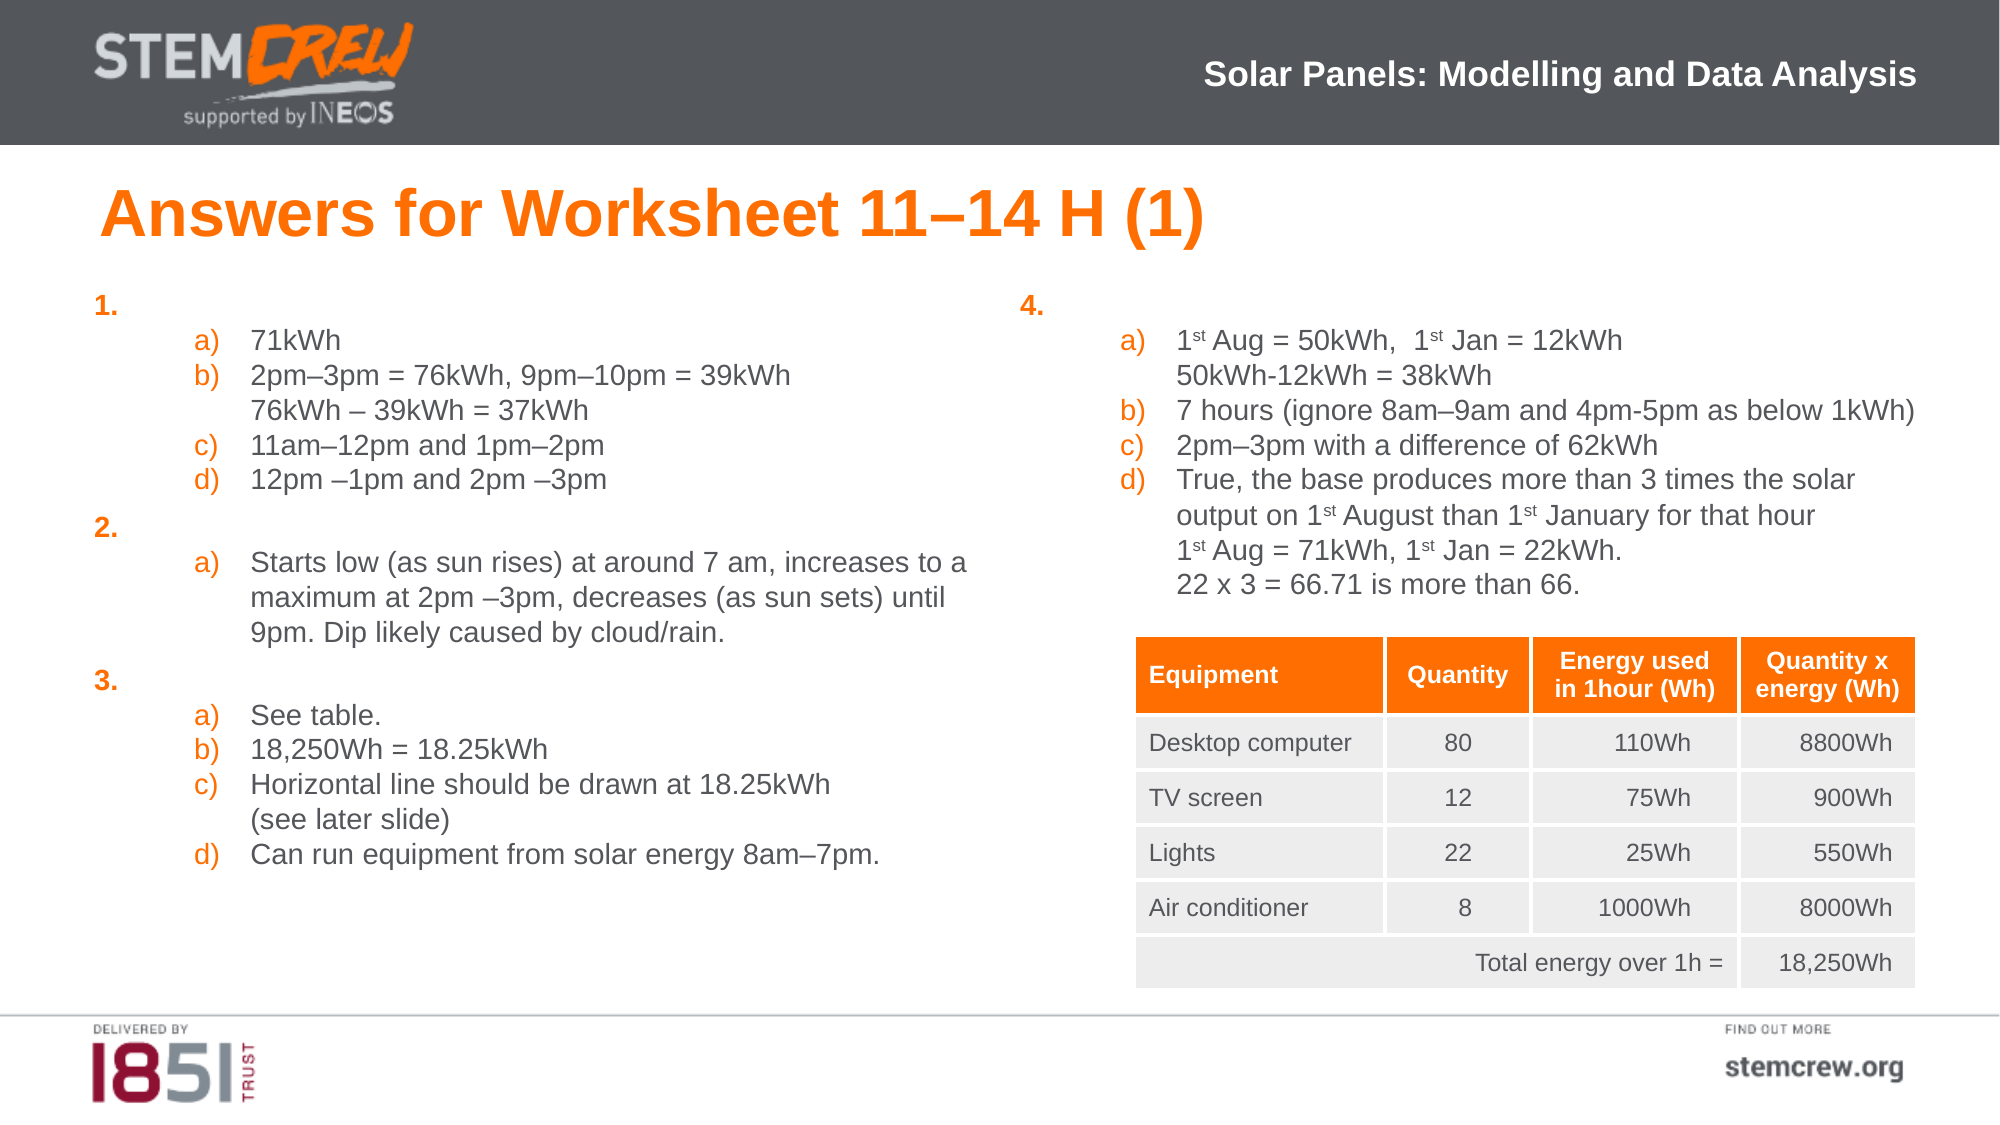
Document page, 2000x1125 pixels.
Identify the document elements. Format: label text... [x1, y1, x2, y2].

text_box 71kWh 2pm–3pm = 76kWh, 9pm–10pm = 39kWh 76kWh – 39kWh = 37kWh 11am–12pm and 1pm–2pm 12pm –1pm and 2pm –3pm Starts low (as sun rises) at around 7 am, increases to a maximum at 2pm –3pm, decreases (as sun sets) until 9pm. Dip likely caused by cloud/rain. See table. 18,250Wh = 18.25kWh Horizontal line should be drawn at 18.25kWh (see later slide) Can run equipment from solar energy 8am–7pm. 1st Aug = 50kWh, 1st Jan = 12kWh 50kWh-12kWh = 38kWh 7 hours (ignore 8am–9am and 4pm-5pm as below 1kWh) 2pm–3pm with a difference of 62kWh True, the base produces more than 3 times the solar output on 1st August than 1st January for that hour 1st Aug = 71kWh, 1st Jan = 22kWh. 22 x 3 = 66.71 is more than 66. [94, 286, 1917, 911]
table_cell 8000Wh [1741, 882, 1915, 933]
table_cell TV screen [1136, 772, 1383, 823]
table_cell 18,250Wh [1741, 937, 1915, 988]
table_cell 8 [1387, 882, 1529, 933]
table_header Quantity x energy (Wh) [1741, 637, 1915, 713]
table_cell Desktop computer [1136, 717, 1383, 768]
table_cell 550Wh [1741, 827, 1915, 878]
table_header Quantity [1387, 637, 1529, 713]
table_header Equipment [1136, 637, 1383, 713]
table_cell Air conditioner [1136, 882, 1383, 933]
table_cell 80 [1387, 717, 1529, 768]
picture [0, 0, 2000, 145]
table_cell 25Wh [1533, 827, 1737, 878]
table_cell 110Wh [1533, 717, 1737, 768]
text_box Solar Panels: Modelling and Data Analysis [1015, 48, 1928, 94]
table_cell 8800Wh [1741, 717, 1915, 768]
table_cell Lights [1136, 827, 1383, 878]
picture [0, 1012, 2000, 1125]
table_header Energy used in 1hour (Wh) [1533, 637, 1737, 713]
table_cell 1000Wh [1533, 882, 1737, 933]
table_cell 75Wh [1533, 772, 1737, 823]
table_cell 22 [1387, 827, 1529, 878]
text_box Answers for Worksheet 11–14 H (1) [97, 167, 1267, 250]
table_cell 900Wh [1741, 772, 1915, 823]
table_cell 12 [1387, 772, 1529, 823]
table_cell Total energy over 1h = [1136, 937, 1737, 988]
